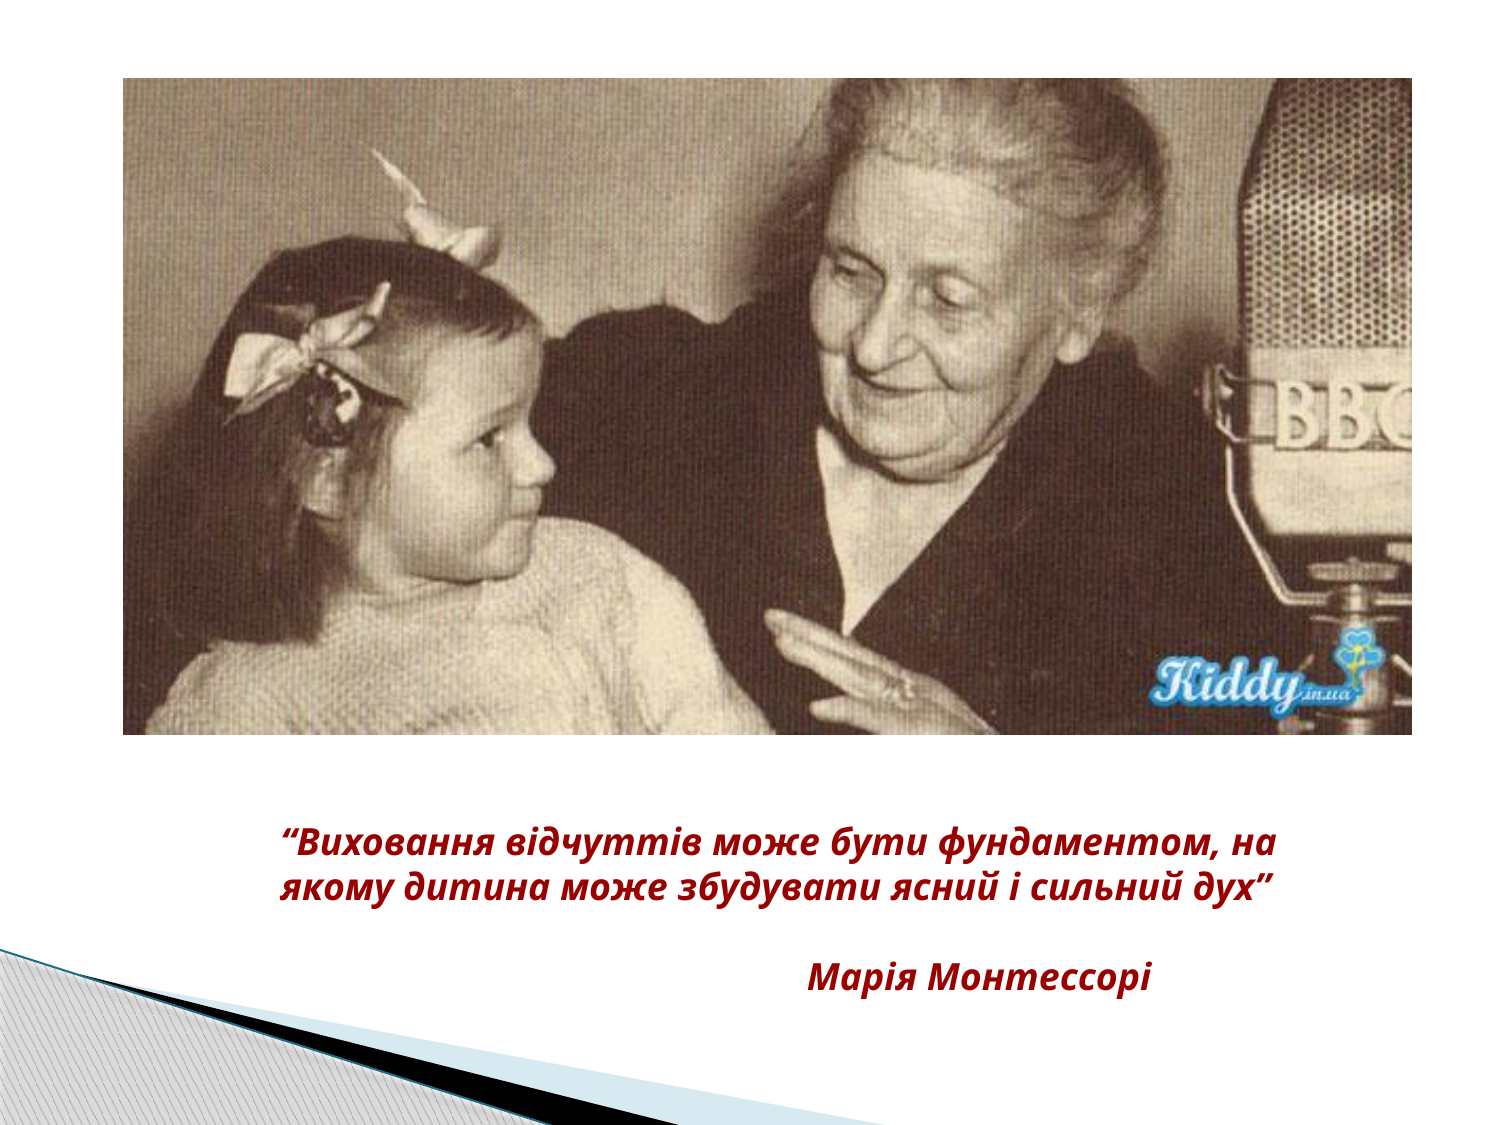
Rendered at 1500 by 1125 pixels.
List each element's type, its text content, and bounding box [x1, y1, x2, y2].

text_box “Виховання відчуттів може бути фундаментом, на якому дитина може збудувати ясний і сильний дух” Марія Монтессорі [265, 810, 1341, 1006]
picture [123, 77, 1412, 736]
